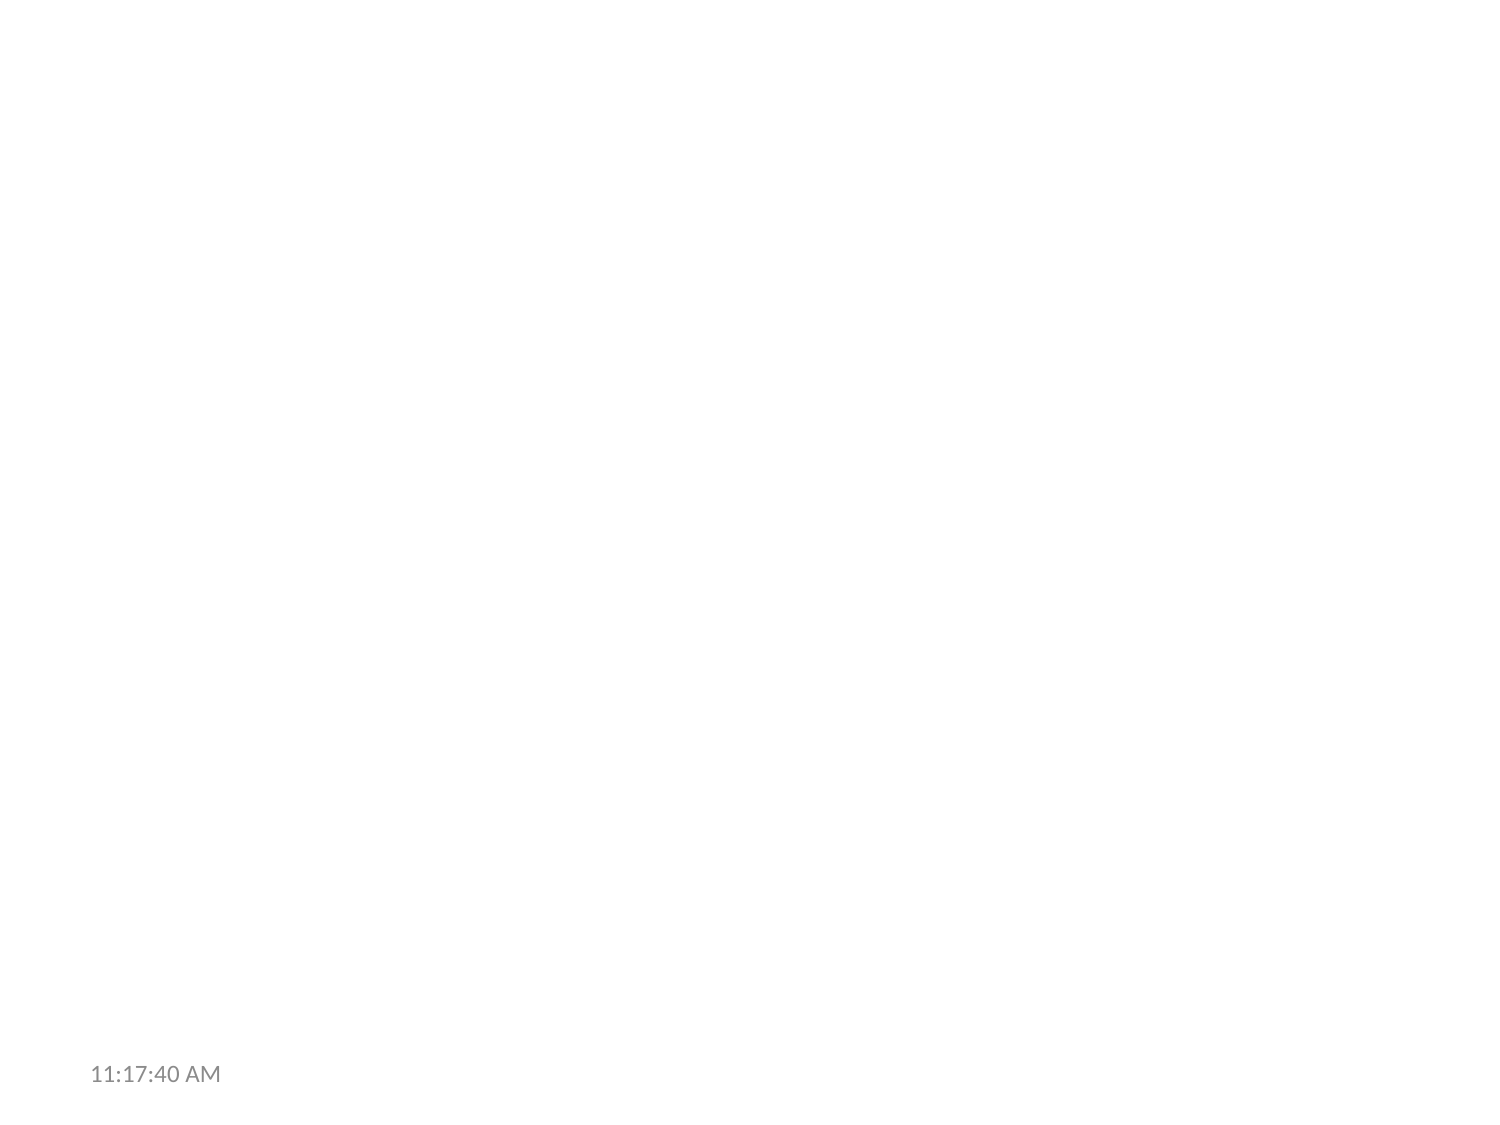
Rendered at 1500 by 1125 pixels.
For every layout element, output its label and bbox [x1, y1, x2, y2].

slide_number [75, 1042, 425, 1103]
